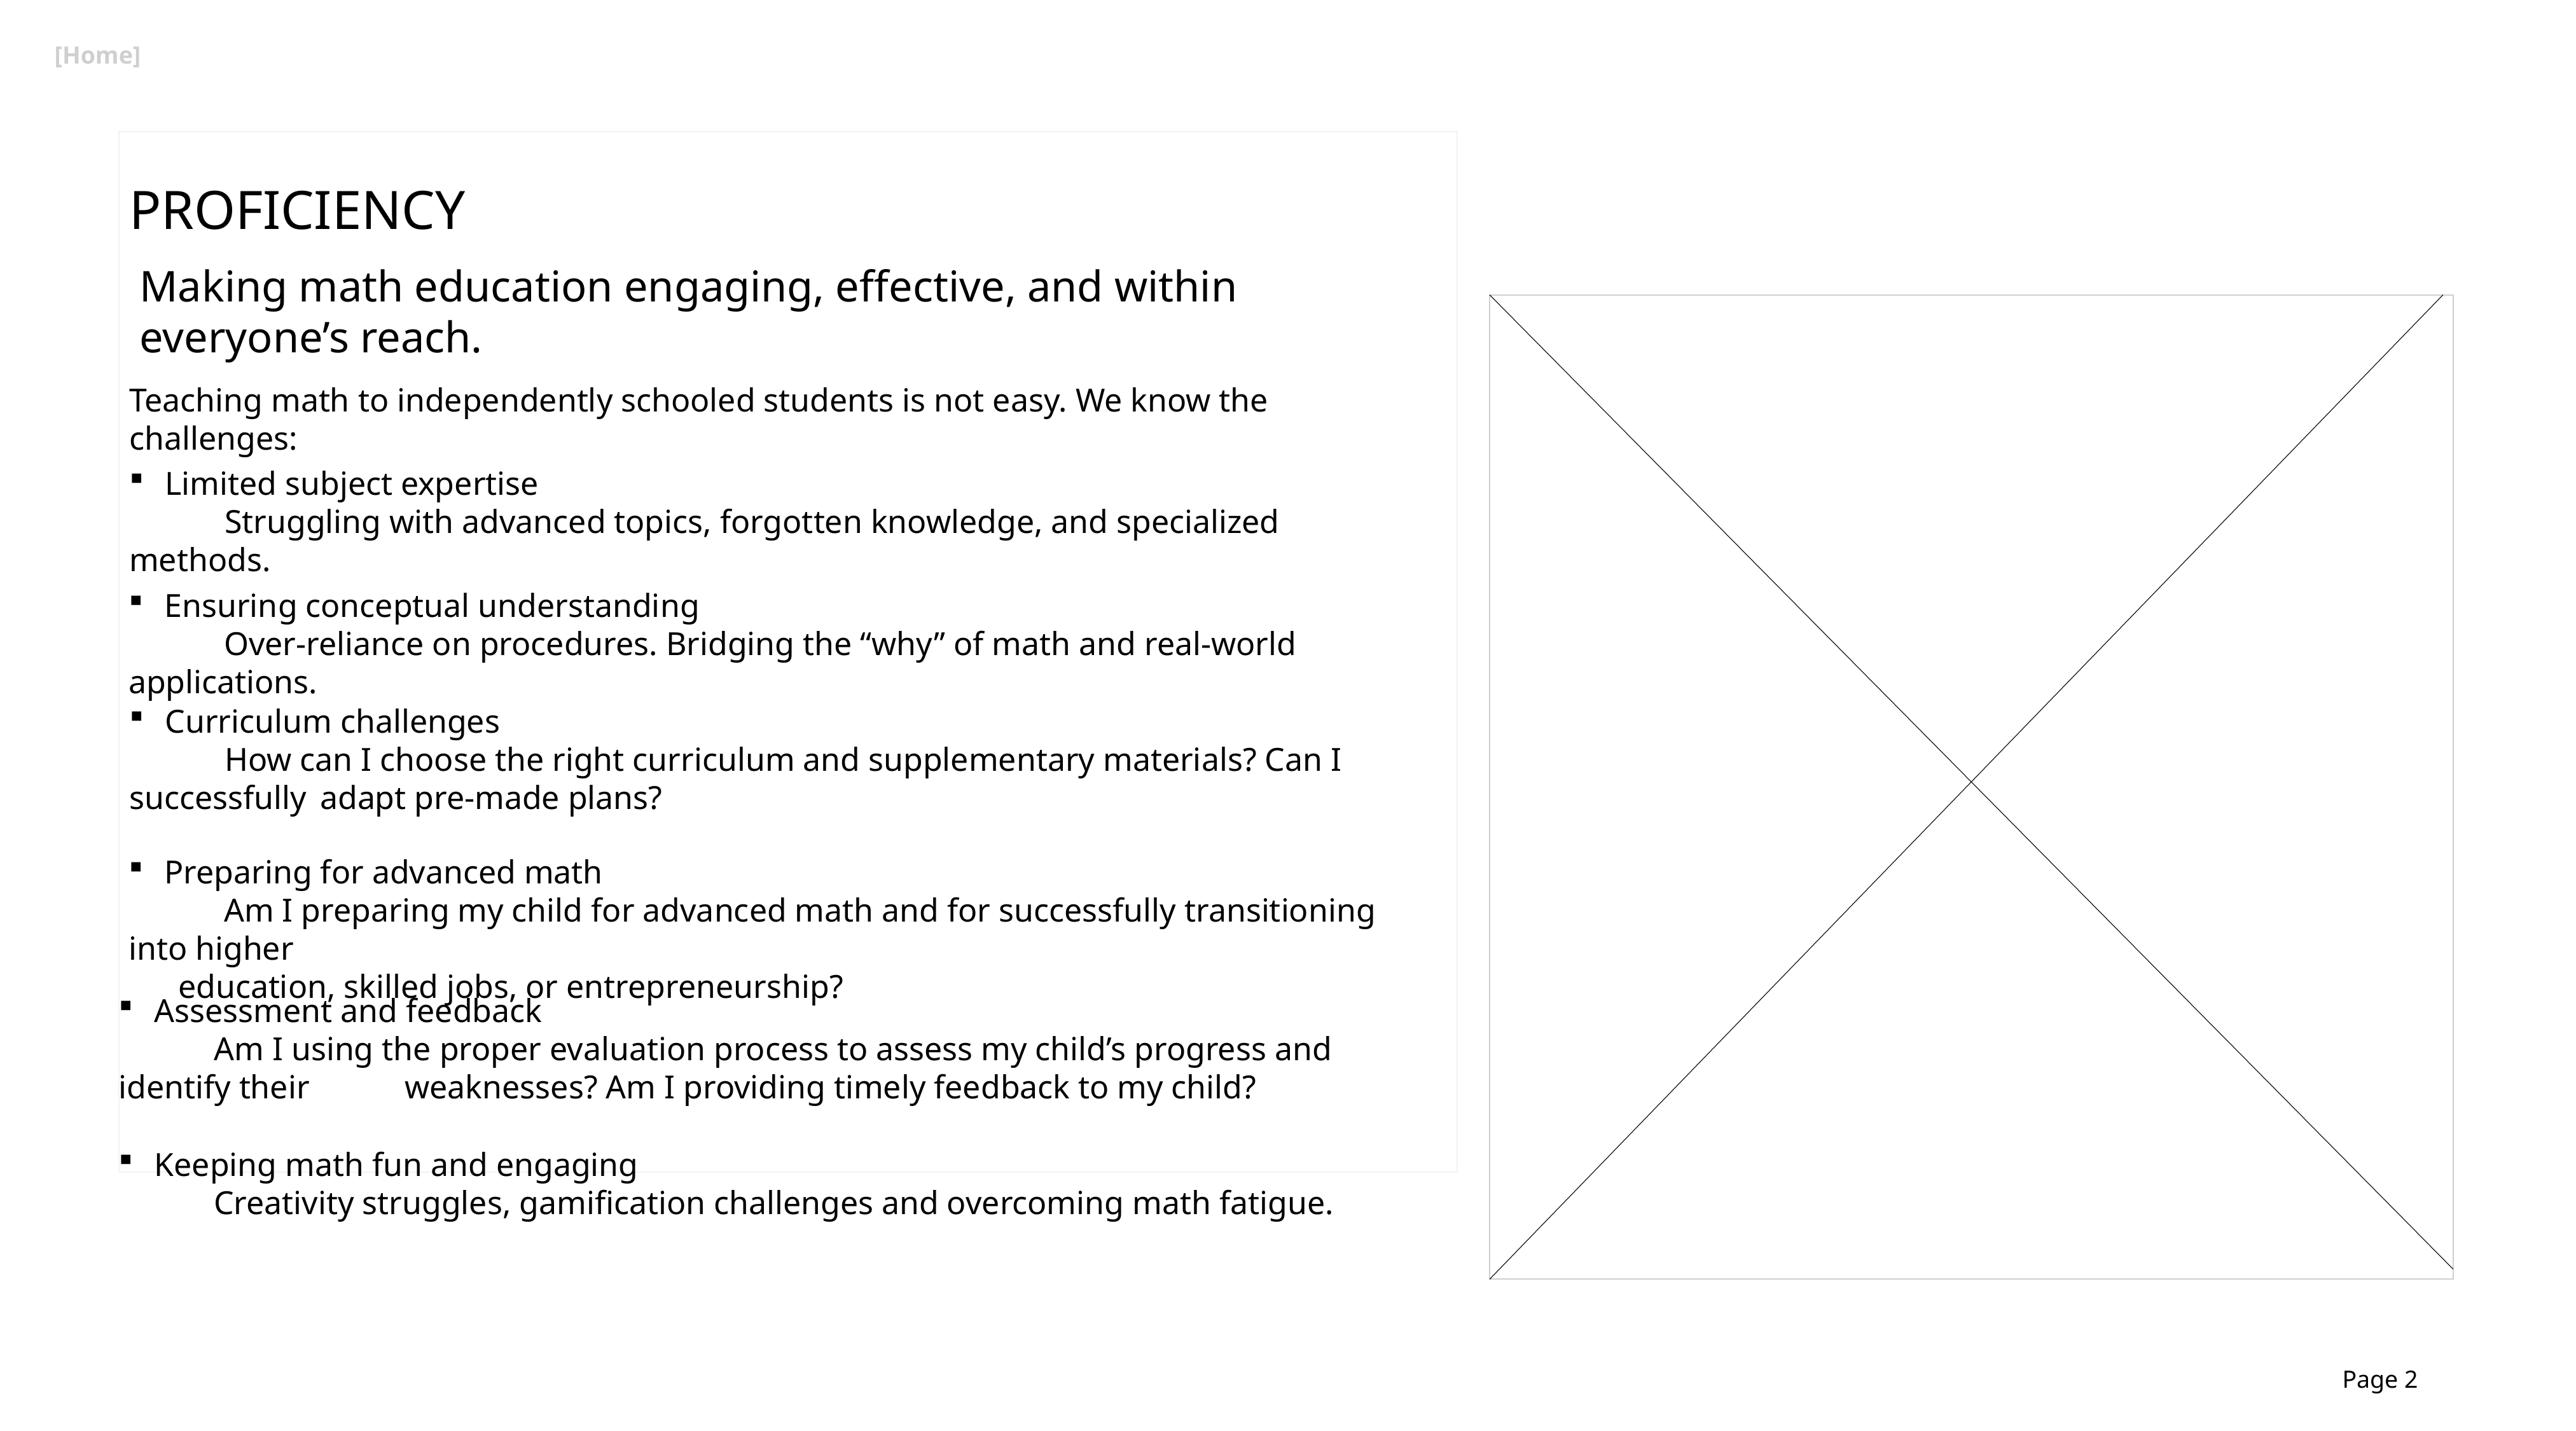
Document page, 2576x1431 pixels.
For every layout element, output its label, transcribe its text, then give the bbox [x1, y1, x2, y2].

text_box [1490, 1269, 2443, 1280]
text_box Assessment and feedback Am I using the proper evaluation process to assess my child’s progress and identify their weaknesses? Am I providing timely feedback to my child? [109, 986, 1425, 1110]
text_box Limited subject expertise Struggling with advanced topics, forgotten knowledge, and specialized methods. [120, 459, 1436, 583]
text_box [Home] [45, 35, 195, 74]
text_box Teaching math to independently schooled students is not easy. We know the challenges: [120, 375, 1436, 459]
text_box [1489, 294, 2453, 1269]
text_box Ensuring conceptual understanding Over-reliance on procedures. Bridging the “why” of math and real-world applications. [119, 581, 1435, 705]
text_box Page 2 [2018, 1359, 2428, 1398]
text_box [2443, 1269, 2454, 1280]
text_box Preparing for advanced math Am I preparing my child for advanced math and for successfully transitioning into higher education, skilled jobs, or entrepreneurship? [119, 847, 1435, 1048]
text_box Keeping math fun and engaging Creativity struggles, gamification challenges and overcoming math fatigue. [109, 1140, 1425, 1226]
text_box [118, 131, 1458, 1173]
text_box PROFICIENCY [120, 171, 1436, 245]
text_box Curriculum challenges How can I choose the right curriculum and supplementary materials? Can I successfully adapt pre-made plans? [120, 696, 1436, 821]
text_box Making math education engaging, effective, and within everyone’s reach. [130, 254, 1446, 366]
